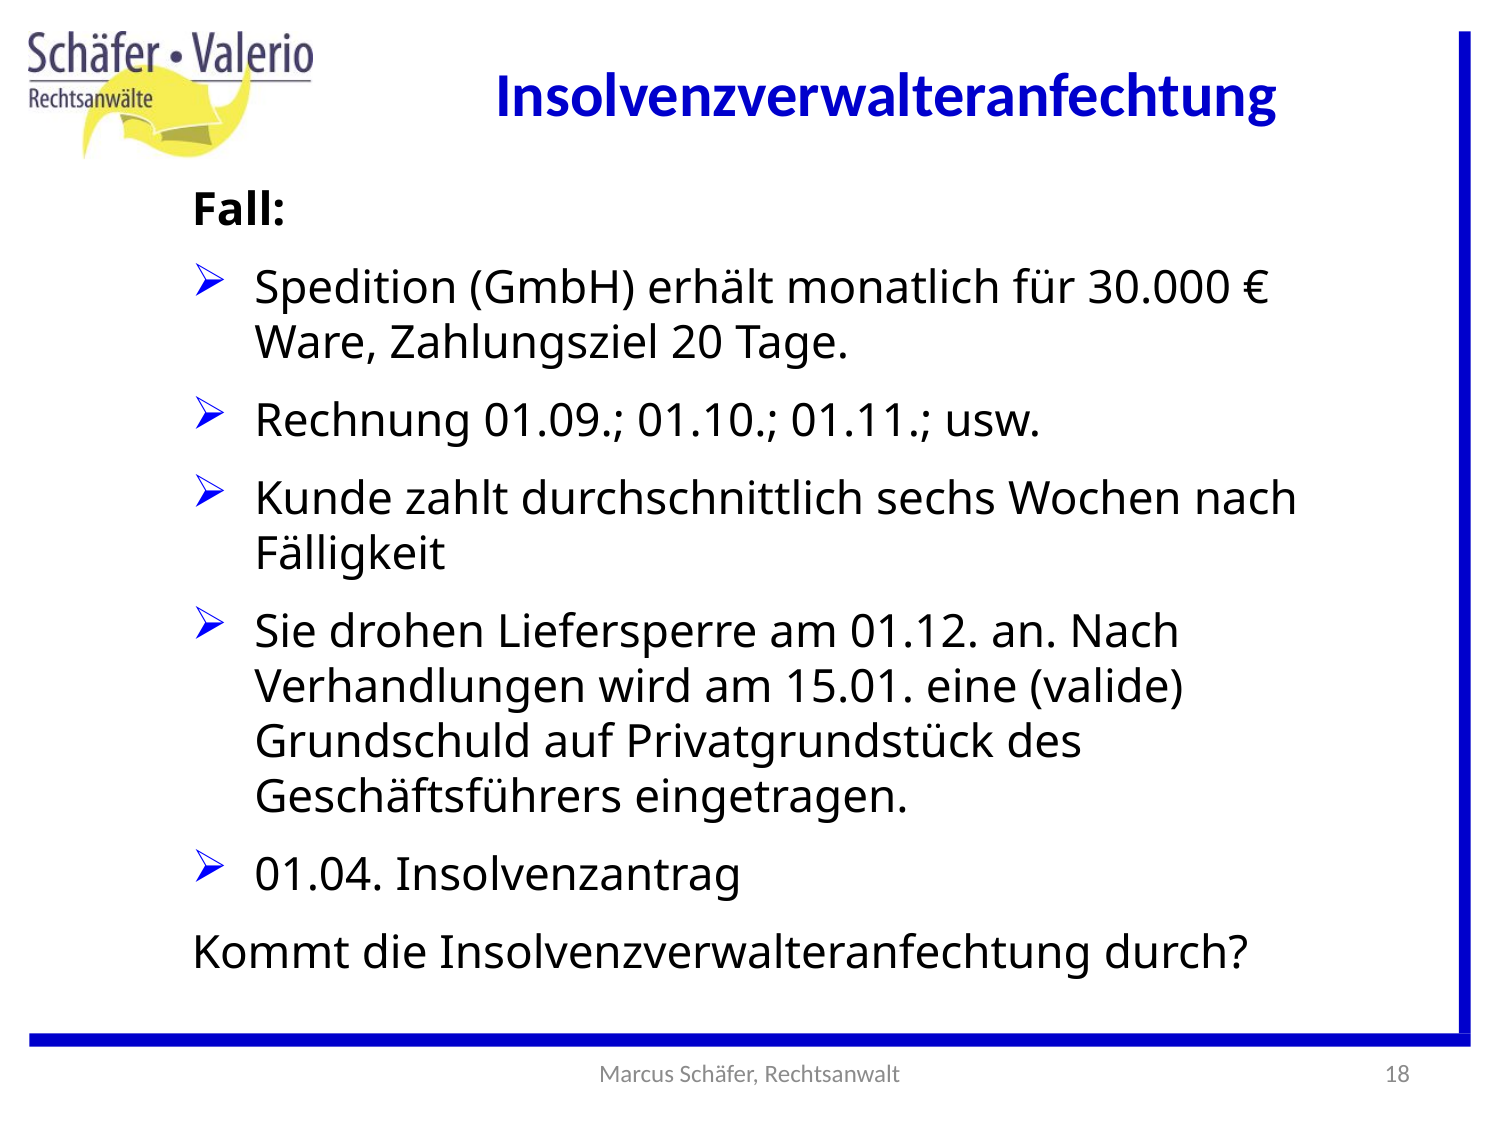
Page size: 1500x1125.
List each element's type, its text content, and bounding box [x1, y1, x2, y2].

slide_number 18 [1074, 1055, 1425, 1103]
picture [28, 31, 314, 160]
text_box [29, 31, 1471, 1048]
footer Marcus Schäfer, Rechtsanwalt [512, 1055, 988, 1103]
